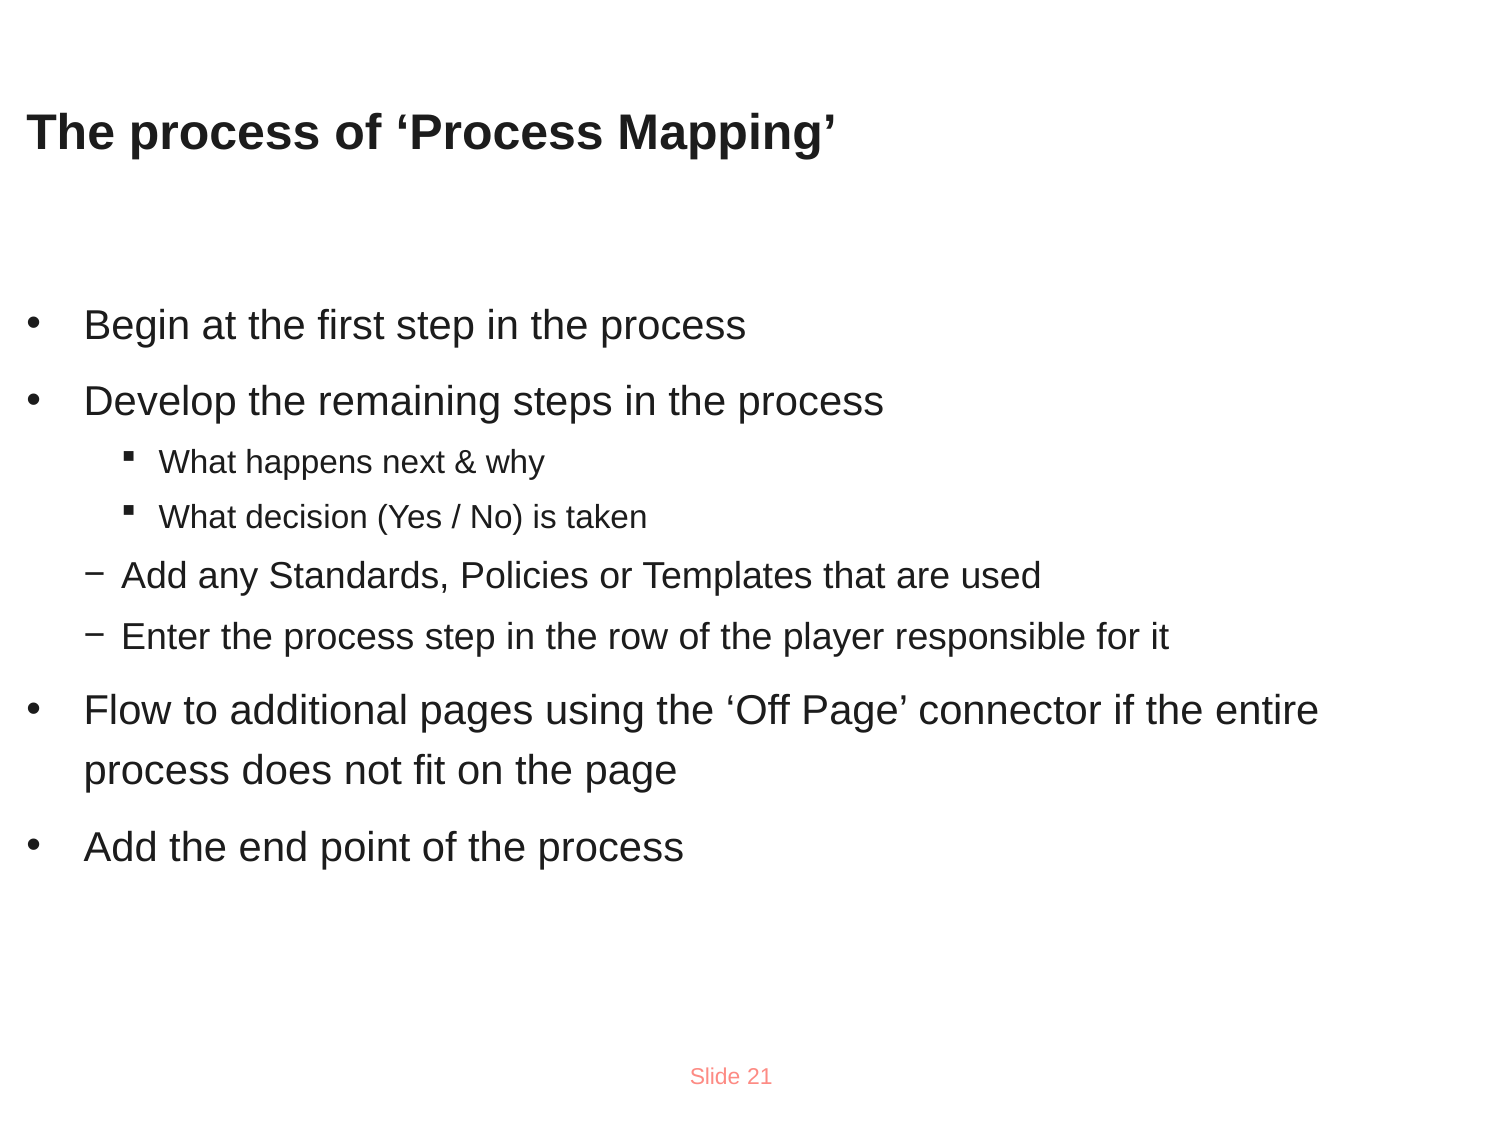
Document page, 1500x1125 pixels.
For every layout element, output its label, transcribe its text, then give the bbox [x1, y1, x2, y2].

title The process of ‘Process Mapping’ [26, 99, 1472, 224]
list Begin at the first step in the process Develop the remaining steps in the process What happens next & why What decision (Yes / No) is taken Add any Standards, Policies or Templates that are used Enter the process step in the row of the player responsible for it Flow to additional pages using the ‘Off Page’ connector if the entire process does not fit on the page Add the end point of the process [26, 287, 1474, 999]
